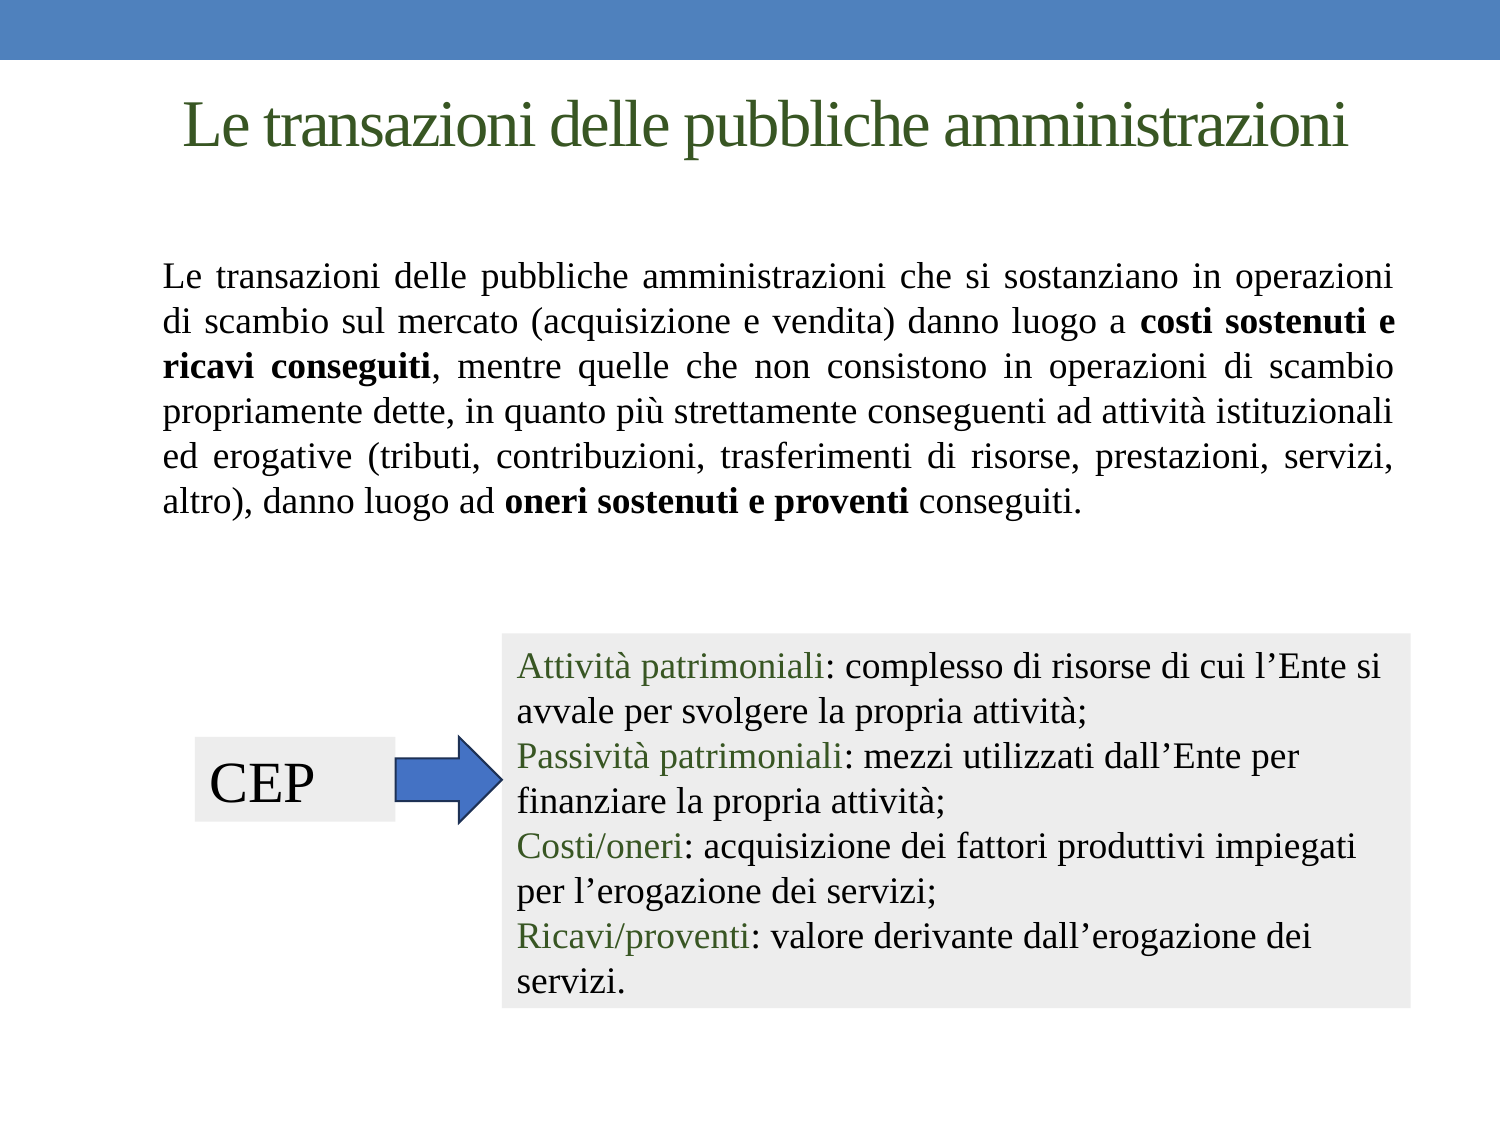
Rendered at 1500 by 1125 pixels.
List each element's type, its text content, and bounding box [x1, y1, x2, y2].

text_box [394, 734, 504, 826]
list Le transazioni delle pubbliche amministrazioni che si sostanziano in operazioni di scambio sul mercato (acquisizione e vendita) danno luogo a costi sostenuti e ricavi conseguiti, mentre quelle che non consistono in operazioni di scambio propriamente dette, in quanto più strettamente conseguenti ad attività istituzionali ed erogative (tributi, contribuzioni, trasferimenti di risorse, prestazioni, servizi, altro), danno luogo ad oneri sostenuti e proventi conseguiti. [135, 243, 1411, 551]
text_box CEP [194, 736, 396, 822]
title Le transazioni delle pubbliche amministrazioni [135, 30, 1411, 208]
text_box Attività patrimoniali: complesso di risorse di cui l’Ente si avvale per svolgere la propria attività; Passività patrimoniali: mezzi utilizzati dall’Ente per finanziare la propria attività; Costi/oneri: acquisizione dei fattori produttivi impiegati per l’erogazione dei servizi; Ricavi/proventi: valore derivante dall’erogazione dei servizi. [501, 633, 1411, 1009]
